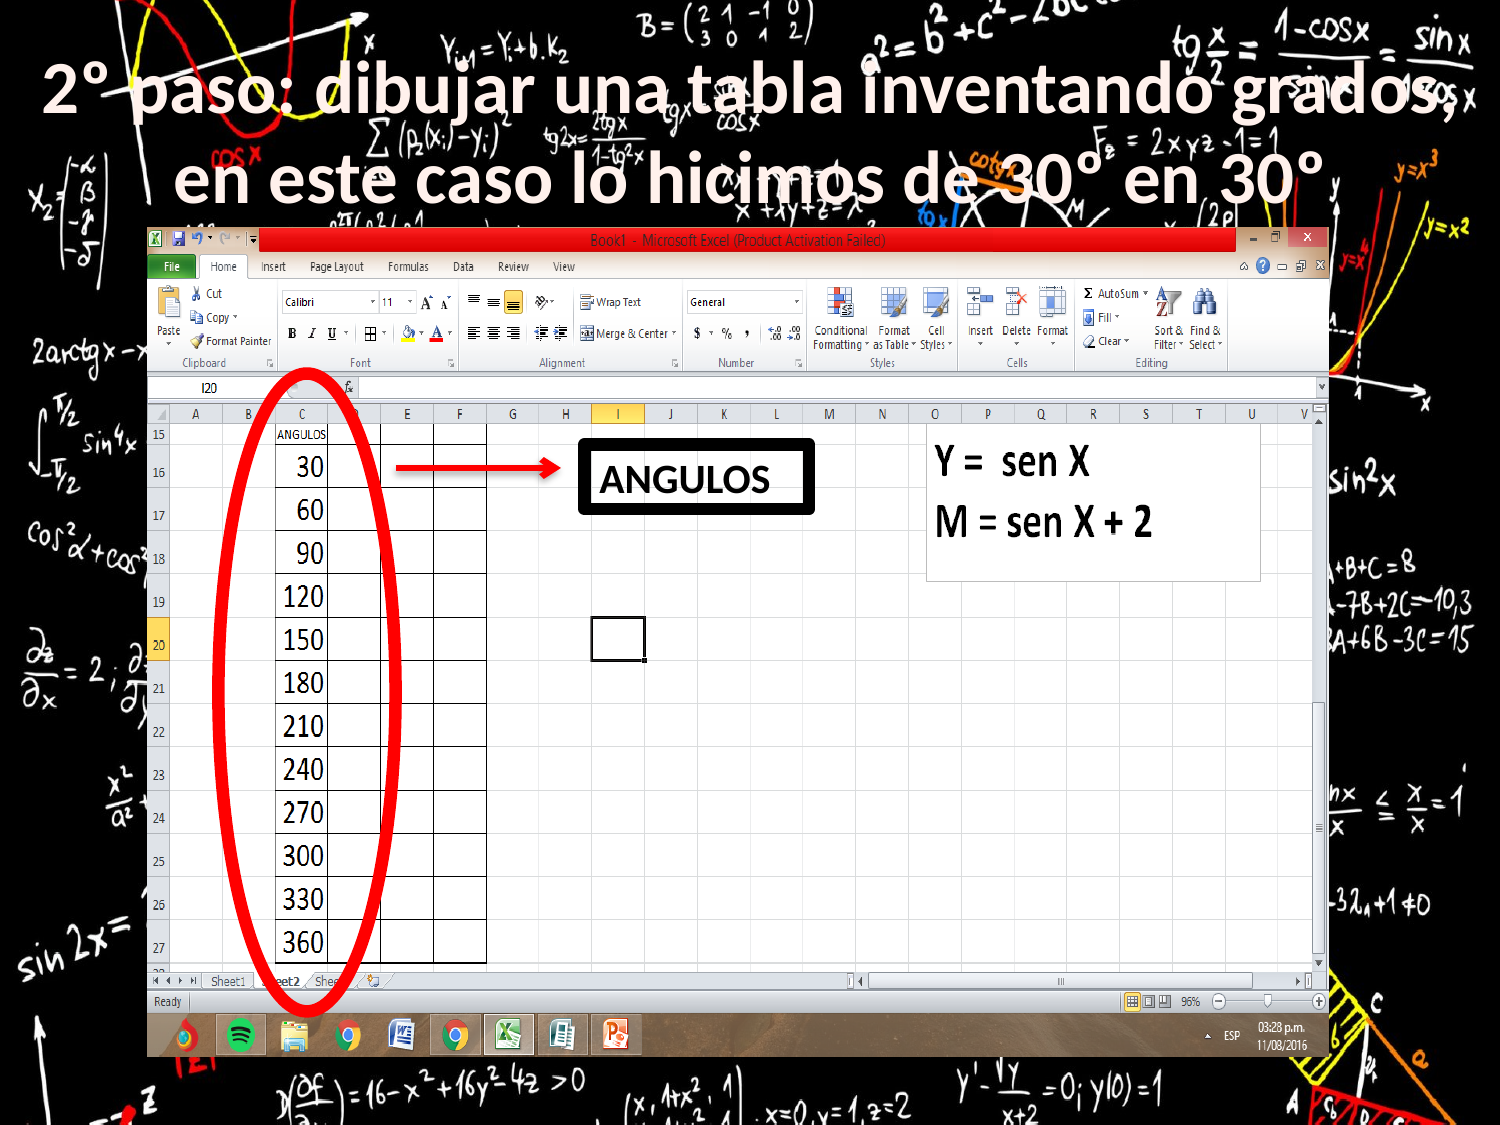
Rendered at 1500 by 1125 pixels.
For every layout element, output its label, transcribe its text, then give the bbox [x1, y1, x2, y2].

text_box 2º paso: dibujar una tabla inventando grados, en este caso lo hicimos de 30º en 30º [1, 30, 1500, 226]
picture [0, 0, 1500, 1125]
